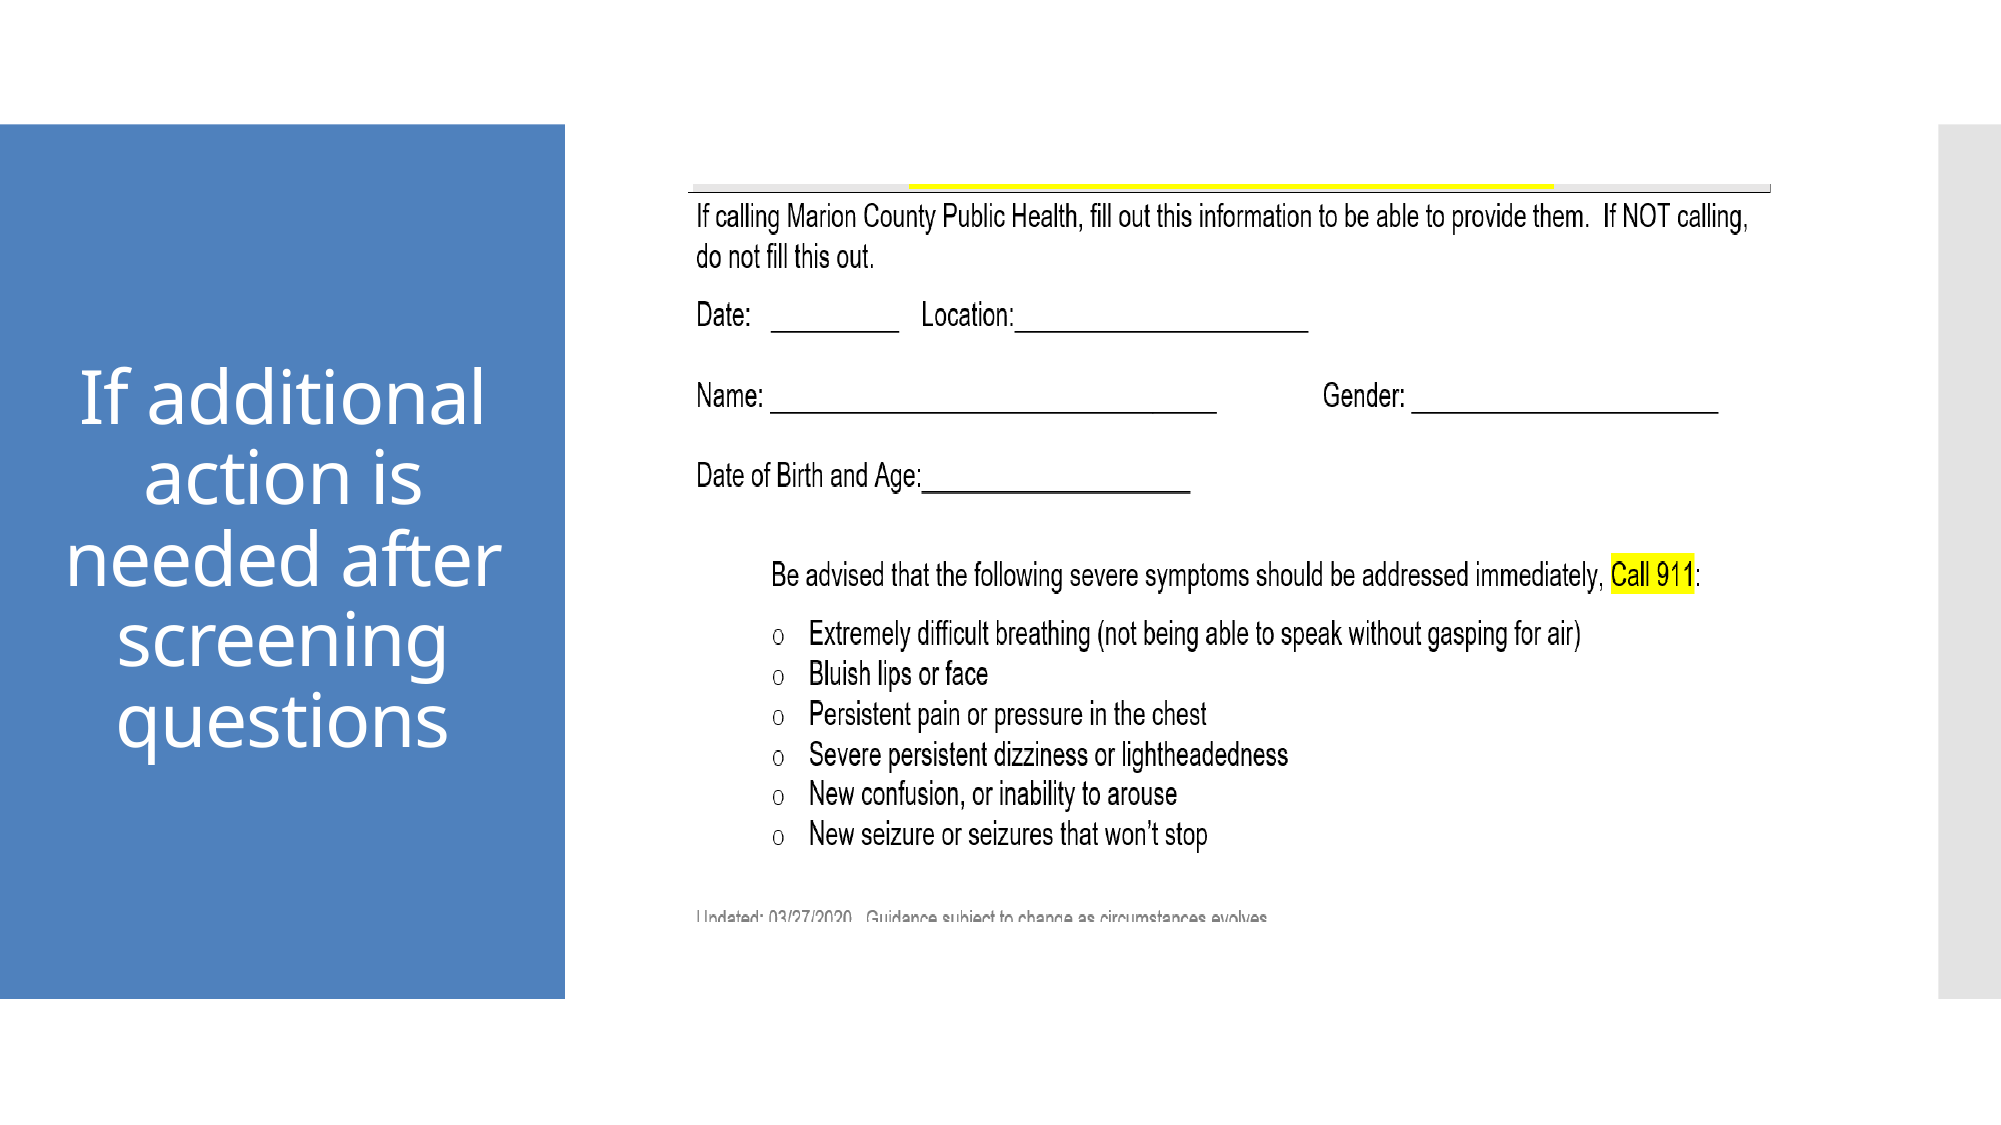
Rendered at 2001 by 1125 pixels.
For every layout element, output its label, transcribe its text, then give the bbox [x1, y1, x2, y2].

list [688, 184, 1781, 922]
title If additional action is needed after screening questions [41, 184, 525, 940]
